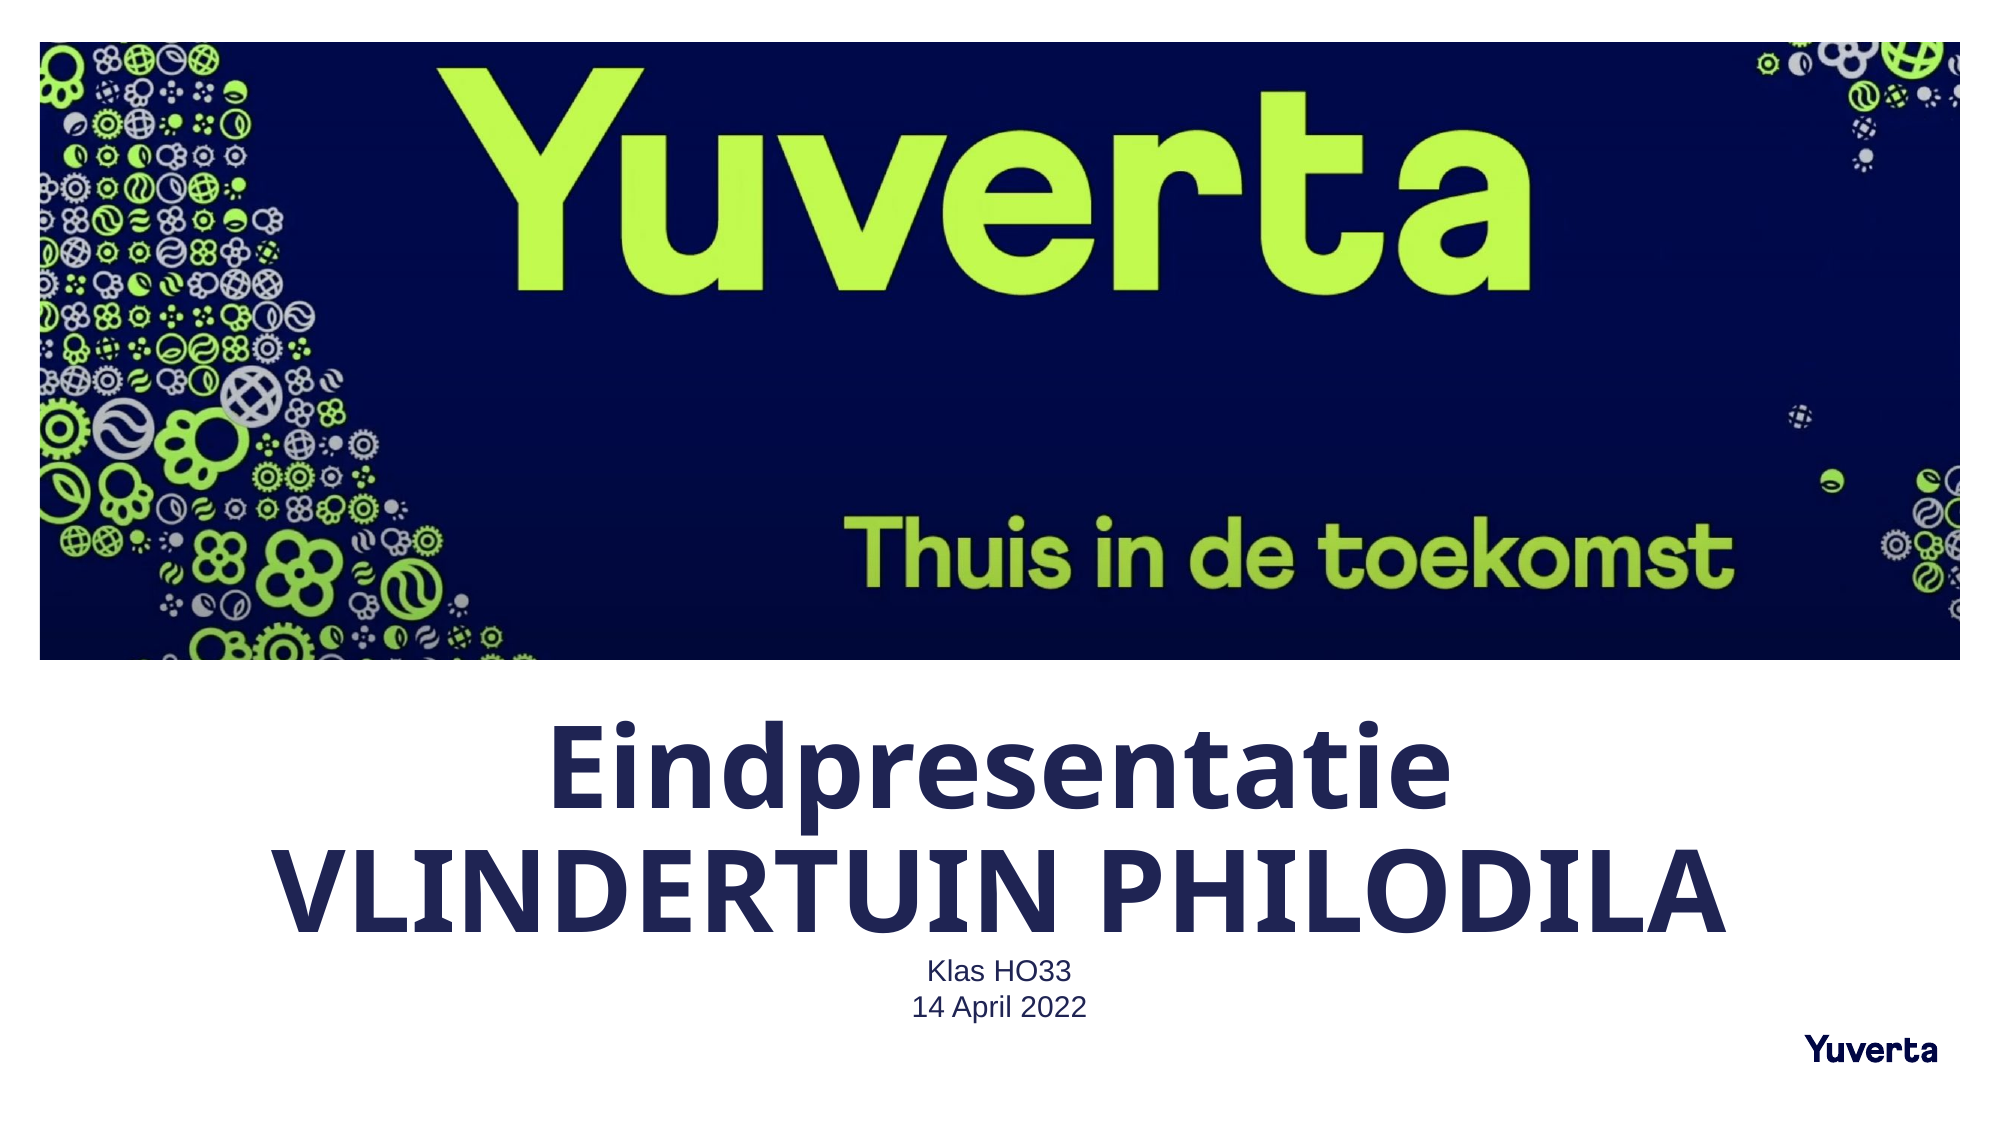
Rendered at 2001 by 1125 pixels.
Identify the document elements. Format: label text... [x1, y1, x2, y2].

subtitle Klas HO33 14 April 2022 [280, 951, 1719, 1024]
title Eindpresentatie VLINDERTUIN PHILODILA [182, 701, 1818, 958]
picture [39, 42, 1960, 660]
